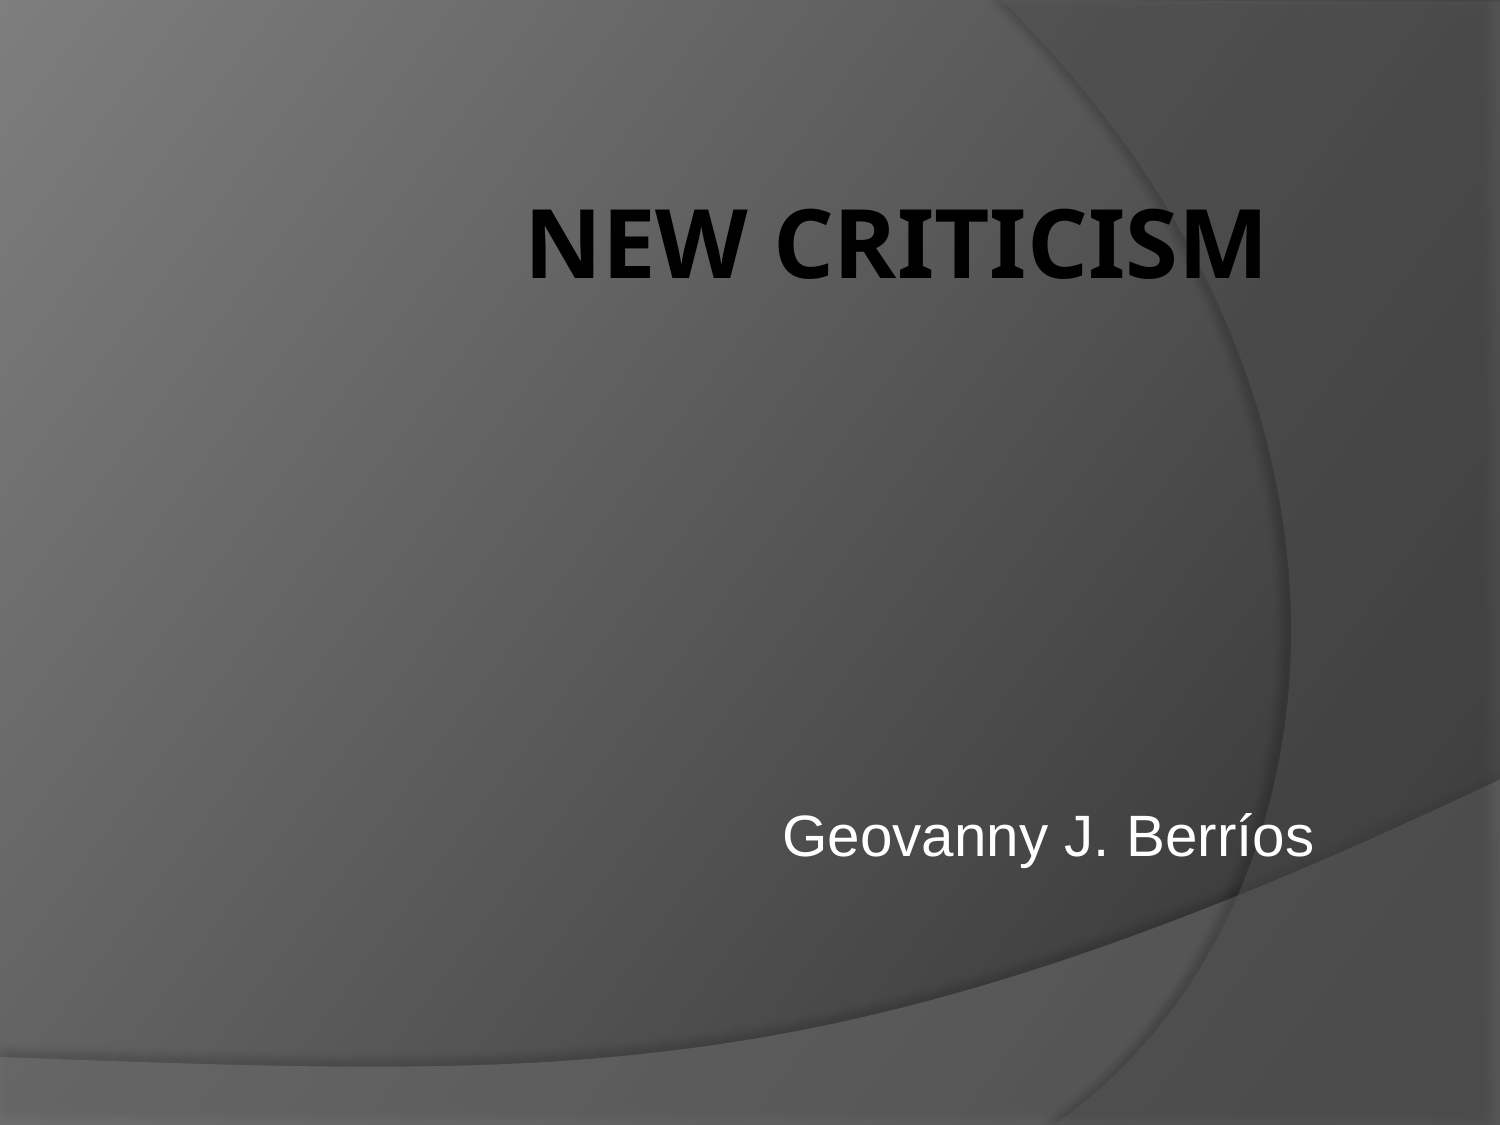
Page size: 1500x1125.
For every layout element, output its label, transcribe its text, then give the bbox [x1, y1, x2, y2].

title New Criticism [99, 174, 1277, 400]
subtitle Geovanny J. Berríos [487, 750, 1339, 950]
